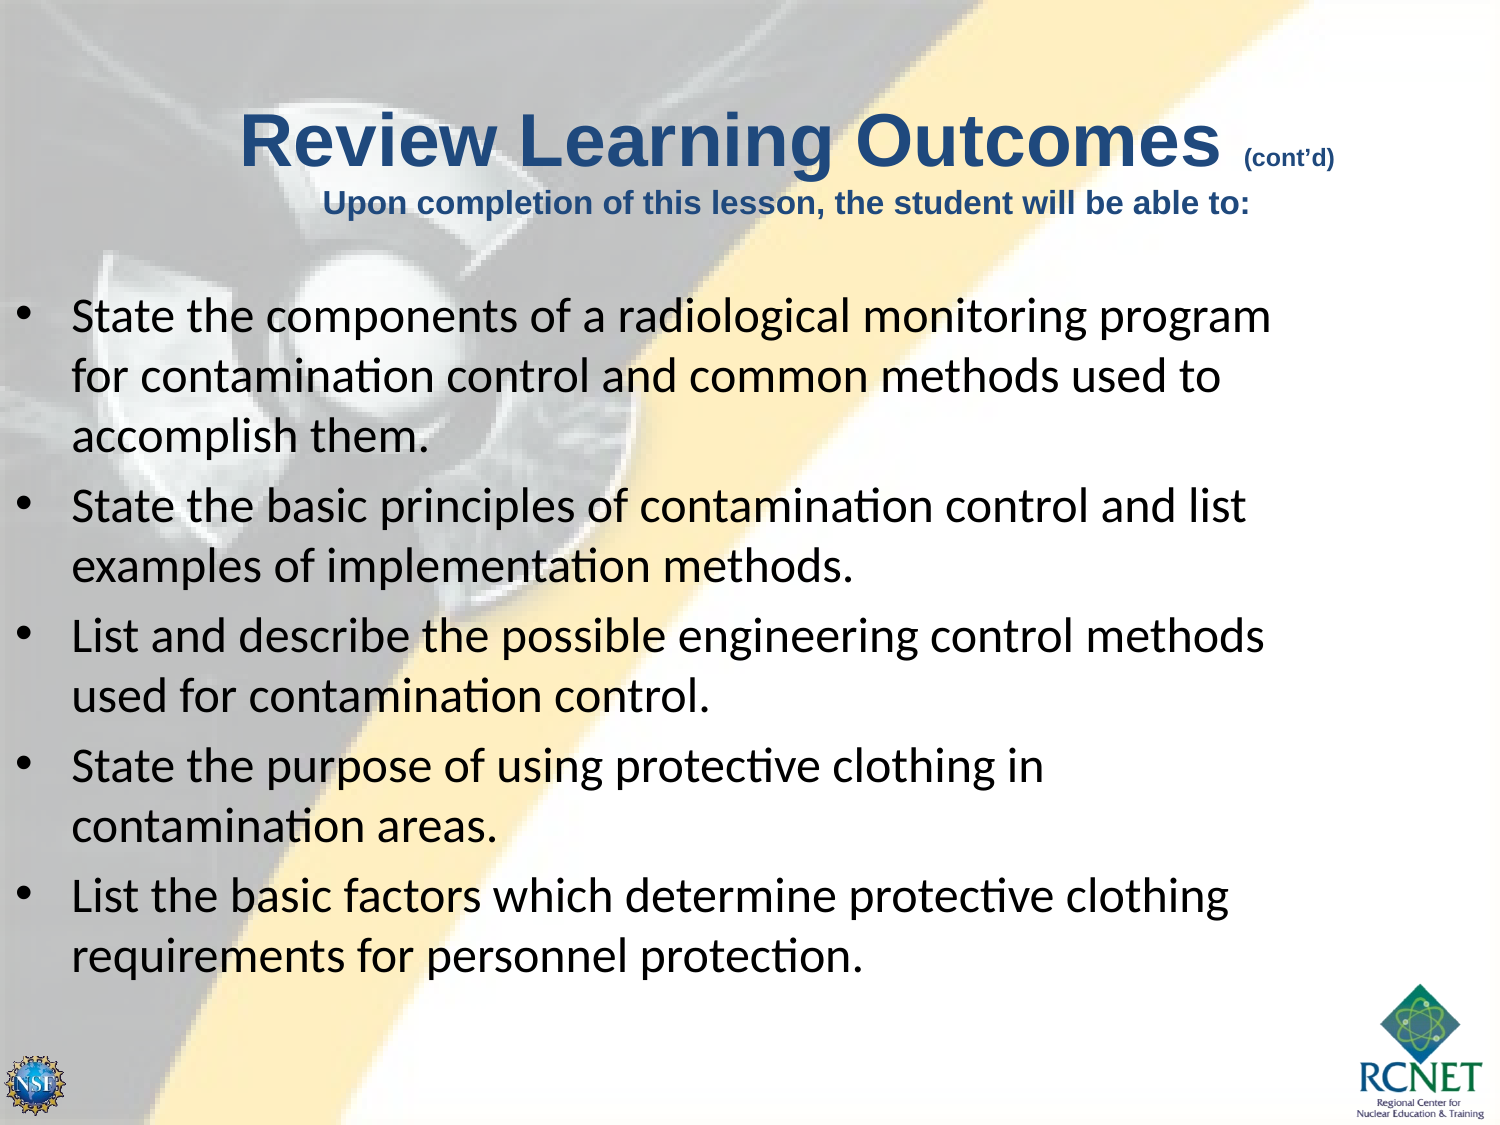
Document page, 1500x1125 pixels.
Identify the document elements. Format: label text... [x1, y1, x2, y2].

text_box Review Learning Outcomes (cont’d) Upon completion of this lesson, the student will be able to: [200, 62, 1375, 250]
list State the components of a radiological monitoring program for contamination control and common methods used to accomplish them. State the basic principles of contamination control and list examples of implementation methods. List and describe the possible engineering control methods used for contamination control. State the purpose of using protective clothing in contamination areas. List the basic factors which determine protective clothing requirements for personnel protection. [0, 275, 1350, 1013]
picture [1332, 977, 1500, 1125]
picture [0, 1056, 75, 1116]
